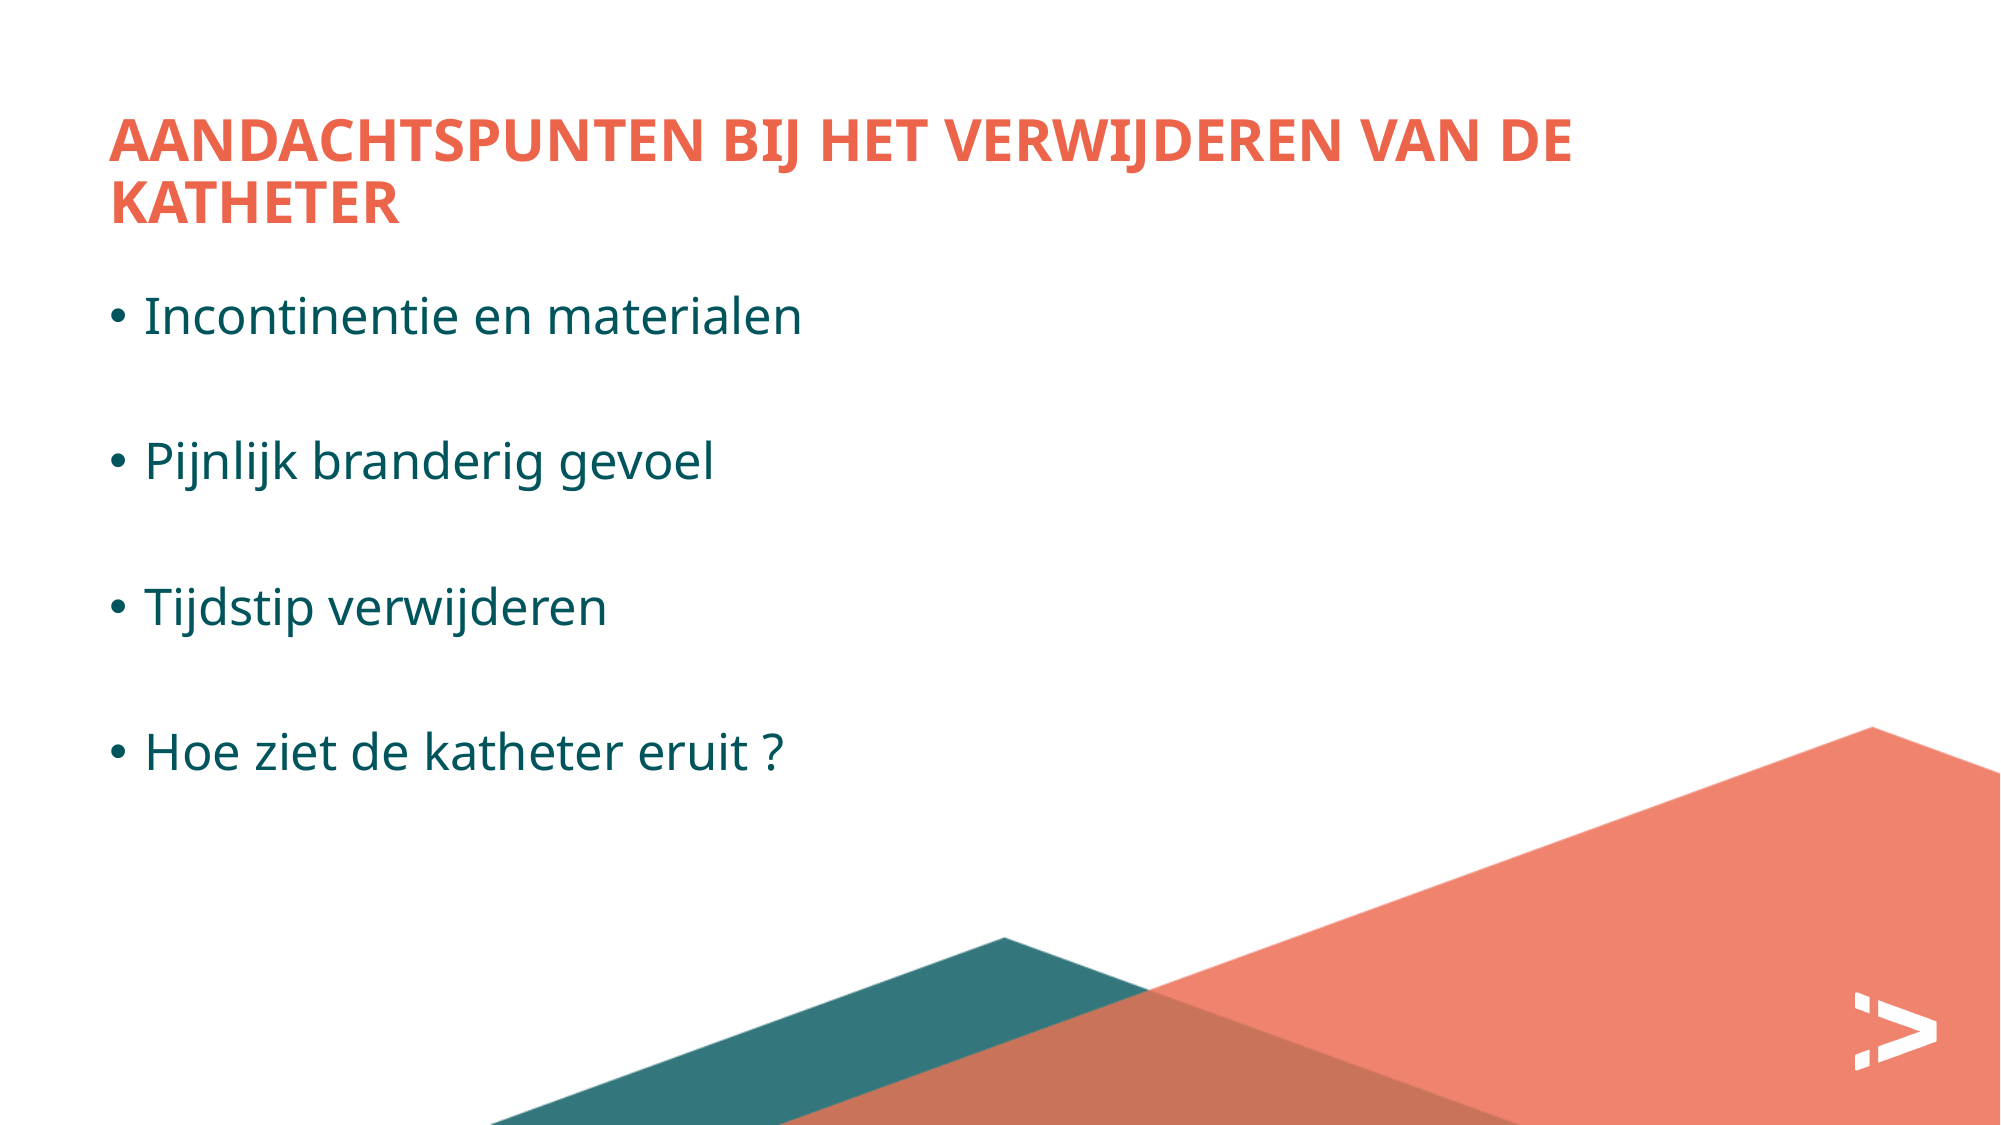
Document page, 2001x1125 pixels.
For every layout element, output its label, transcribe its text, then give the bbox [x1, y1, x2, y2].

picture [0, 0, 2001, 1125]
list Incontinentie en materialen Pijnlijk branderig gevoel Tijdstip verwijderen Hoe ziet de katheter eruit ? [94, 282, 1820, 791]
title Aandachtspunten bij het verwijderen van de katheter [94, 65, 1820, 282]
